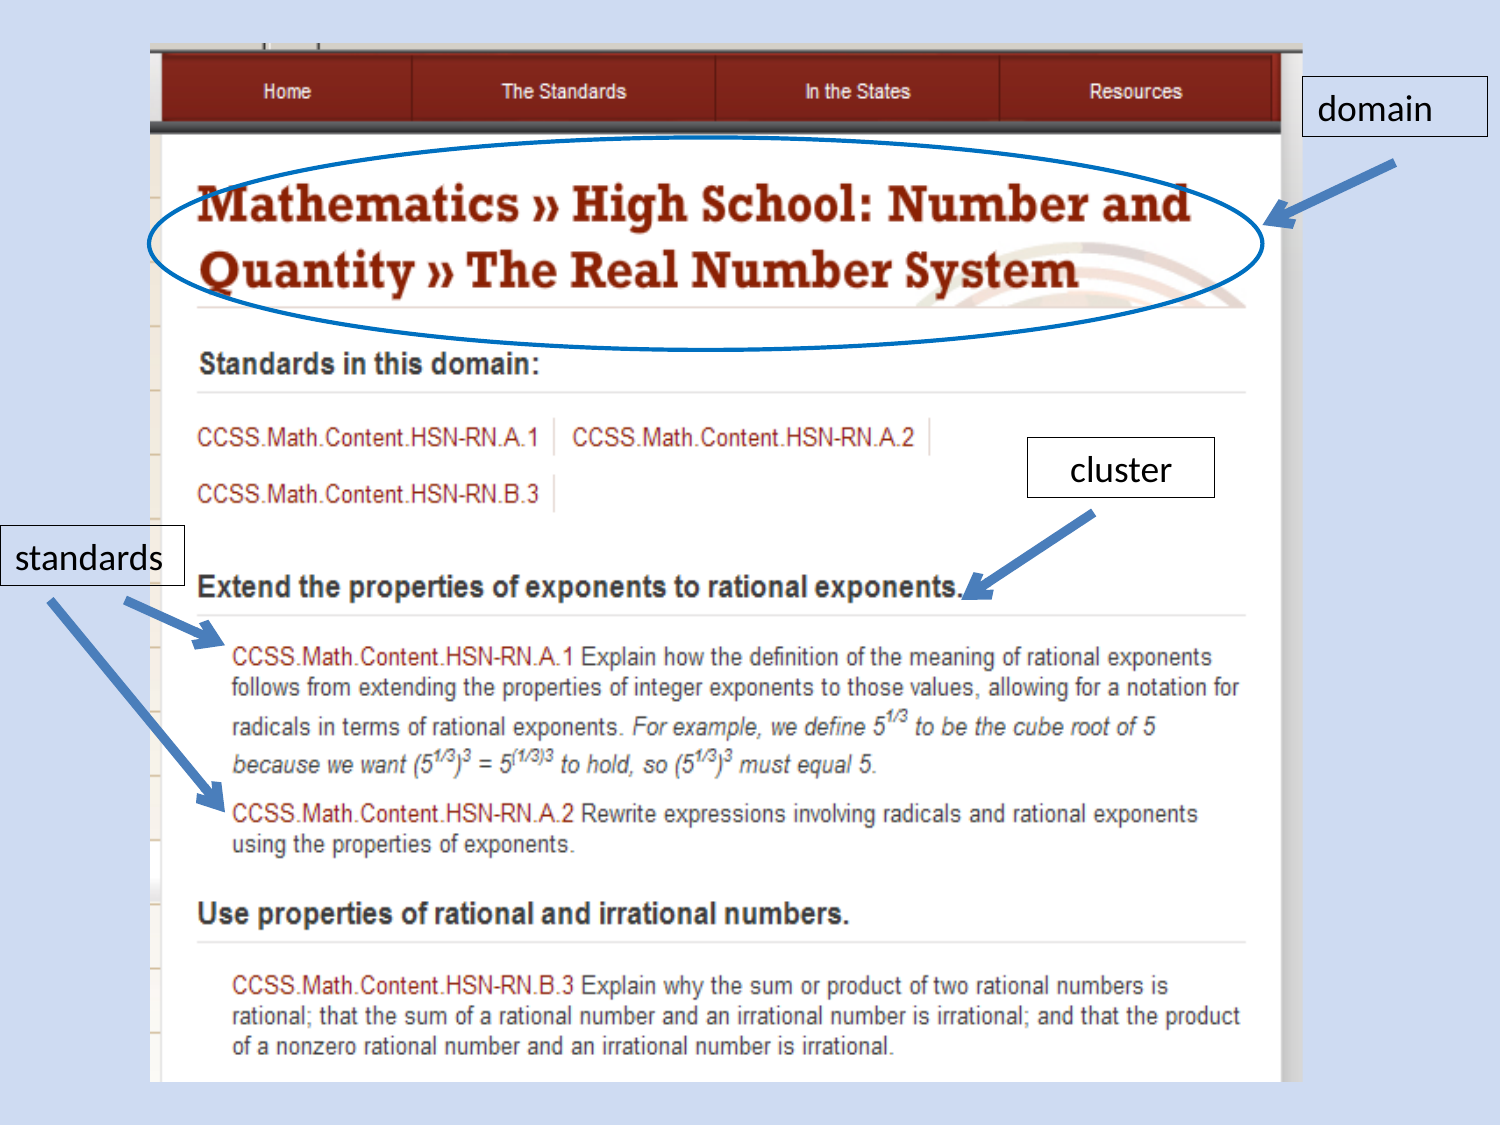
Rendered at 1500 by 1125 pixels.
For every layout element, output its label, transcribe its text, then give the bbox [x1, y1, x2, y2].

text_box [1262, 162, 1396, 226]
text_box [49, 599, 226, 813]
text_box domain [1307, 76, 1488, 137]
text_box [960, 512, 1094, 601]
text_box standards [0, 525, 144, 586]
picture [149, 43, 1303, 1082]
